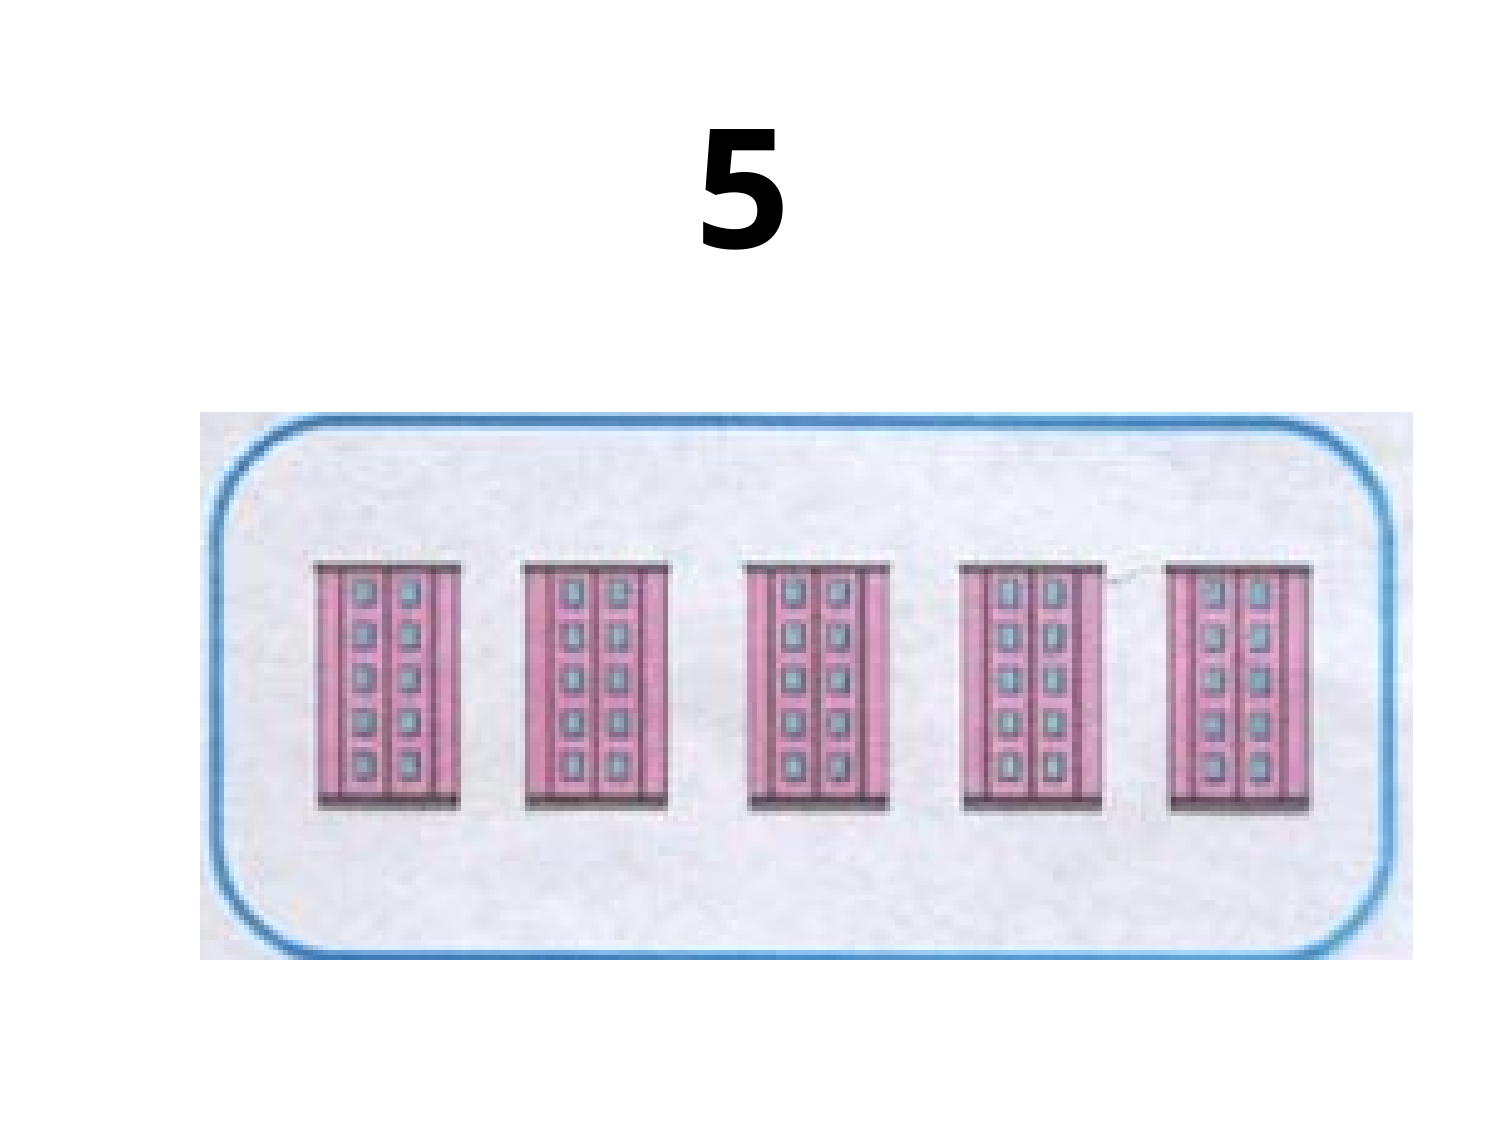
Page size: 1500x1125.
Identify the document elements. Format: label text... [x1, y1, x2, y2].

text_box 5 [680, 74, 806, 290]
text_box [199, 412, 1413, 960]
